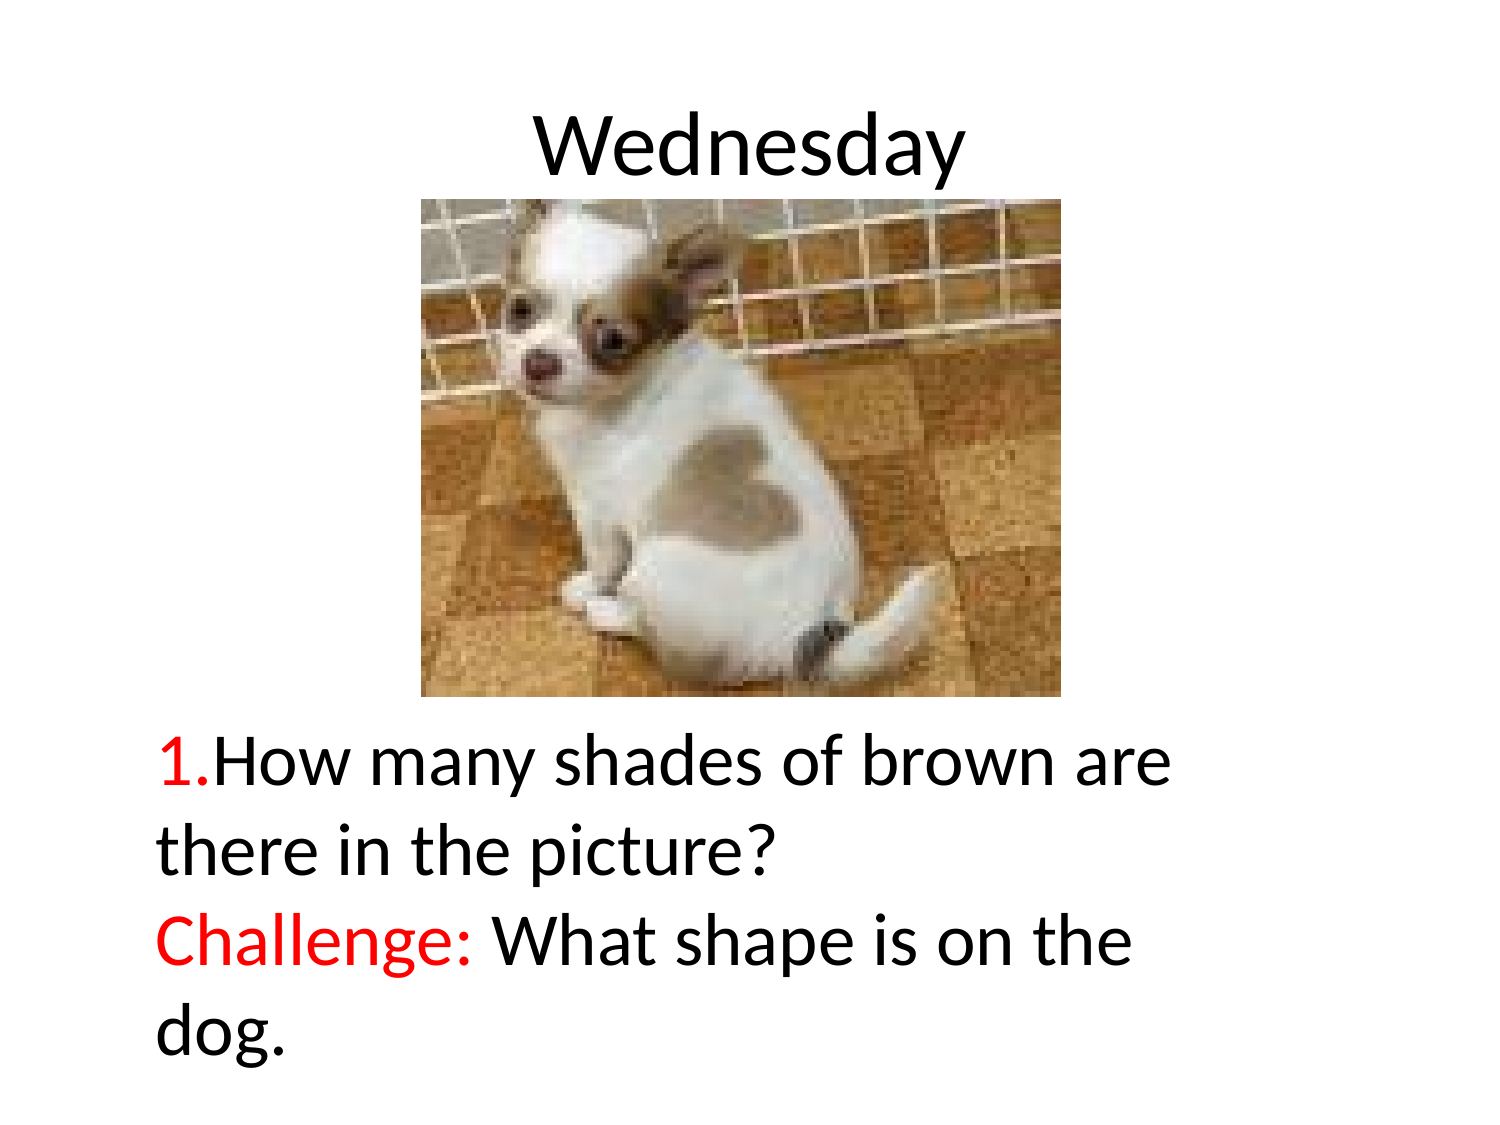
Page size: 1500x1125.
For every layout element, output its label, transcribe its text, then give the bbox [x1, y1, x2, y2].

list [421, 198, 1061, 697]
title Wednesday [75, 45, 1425, 233]
text_box 1.How many shades of brown are there in the picture? Challenge: What shape is on the dog. [140, 703, 1278, 1078]
